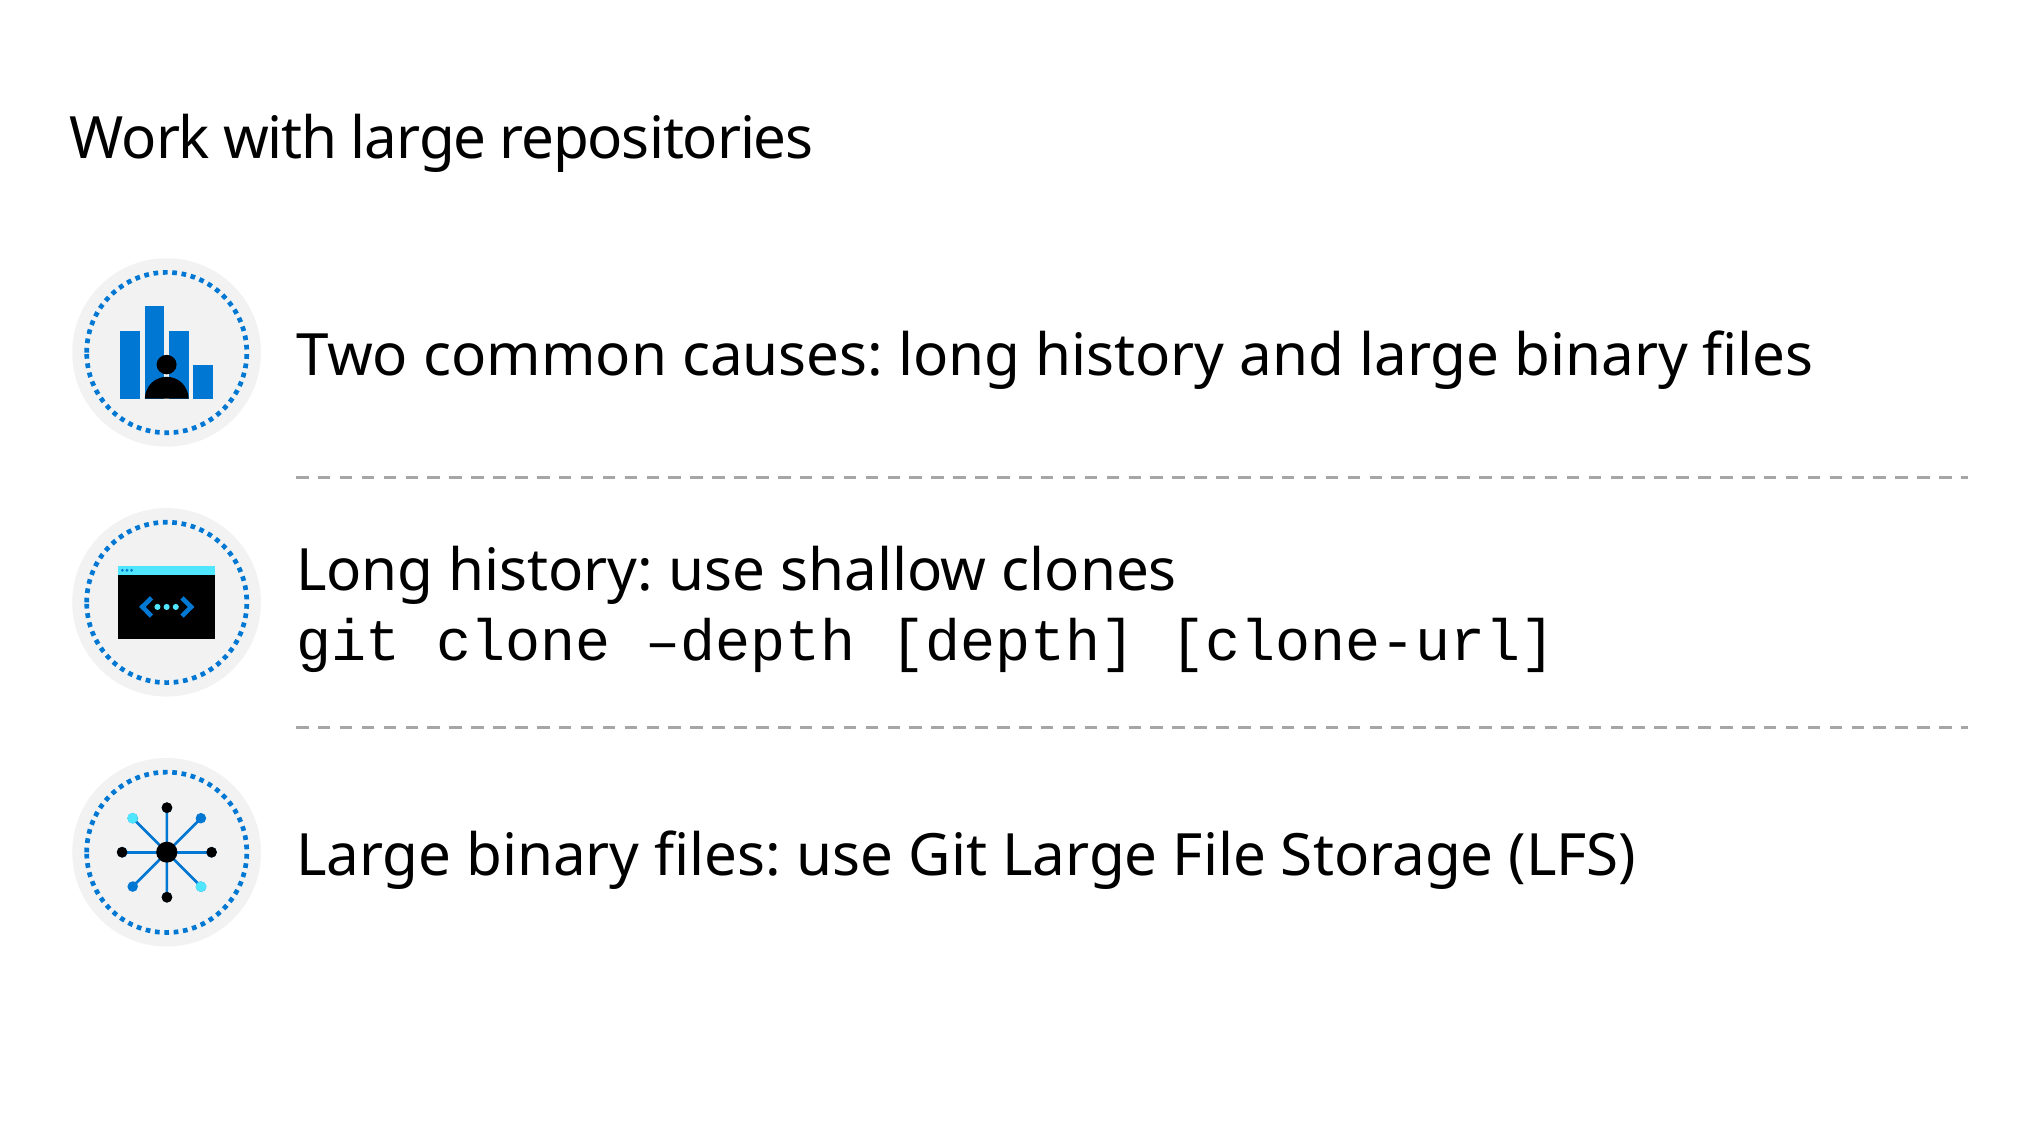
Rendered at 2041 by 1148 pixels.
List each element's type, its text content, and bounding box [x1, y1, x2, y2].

picture [71, 757, 261, 947]
title Work with large repositories [70, 103, 1969, 172]
text_box Large binary files: use Git Large File Storage (LFS) [295, 766, 1969, 938]
picture [71, 257, 261, 447]
text_box Long history: use shallow clones git clone –depth [depth] [clone-url] [295, 516, 1969, 688]
text_box Two common causes: long history and large binary files [295, 266, 1969, 438]
picture [71, 507, 261, 697]
